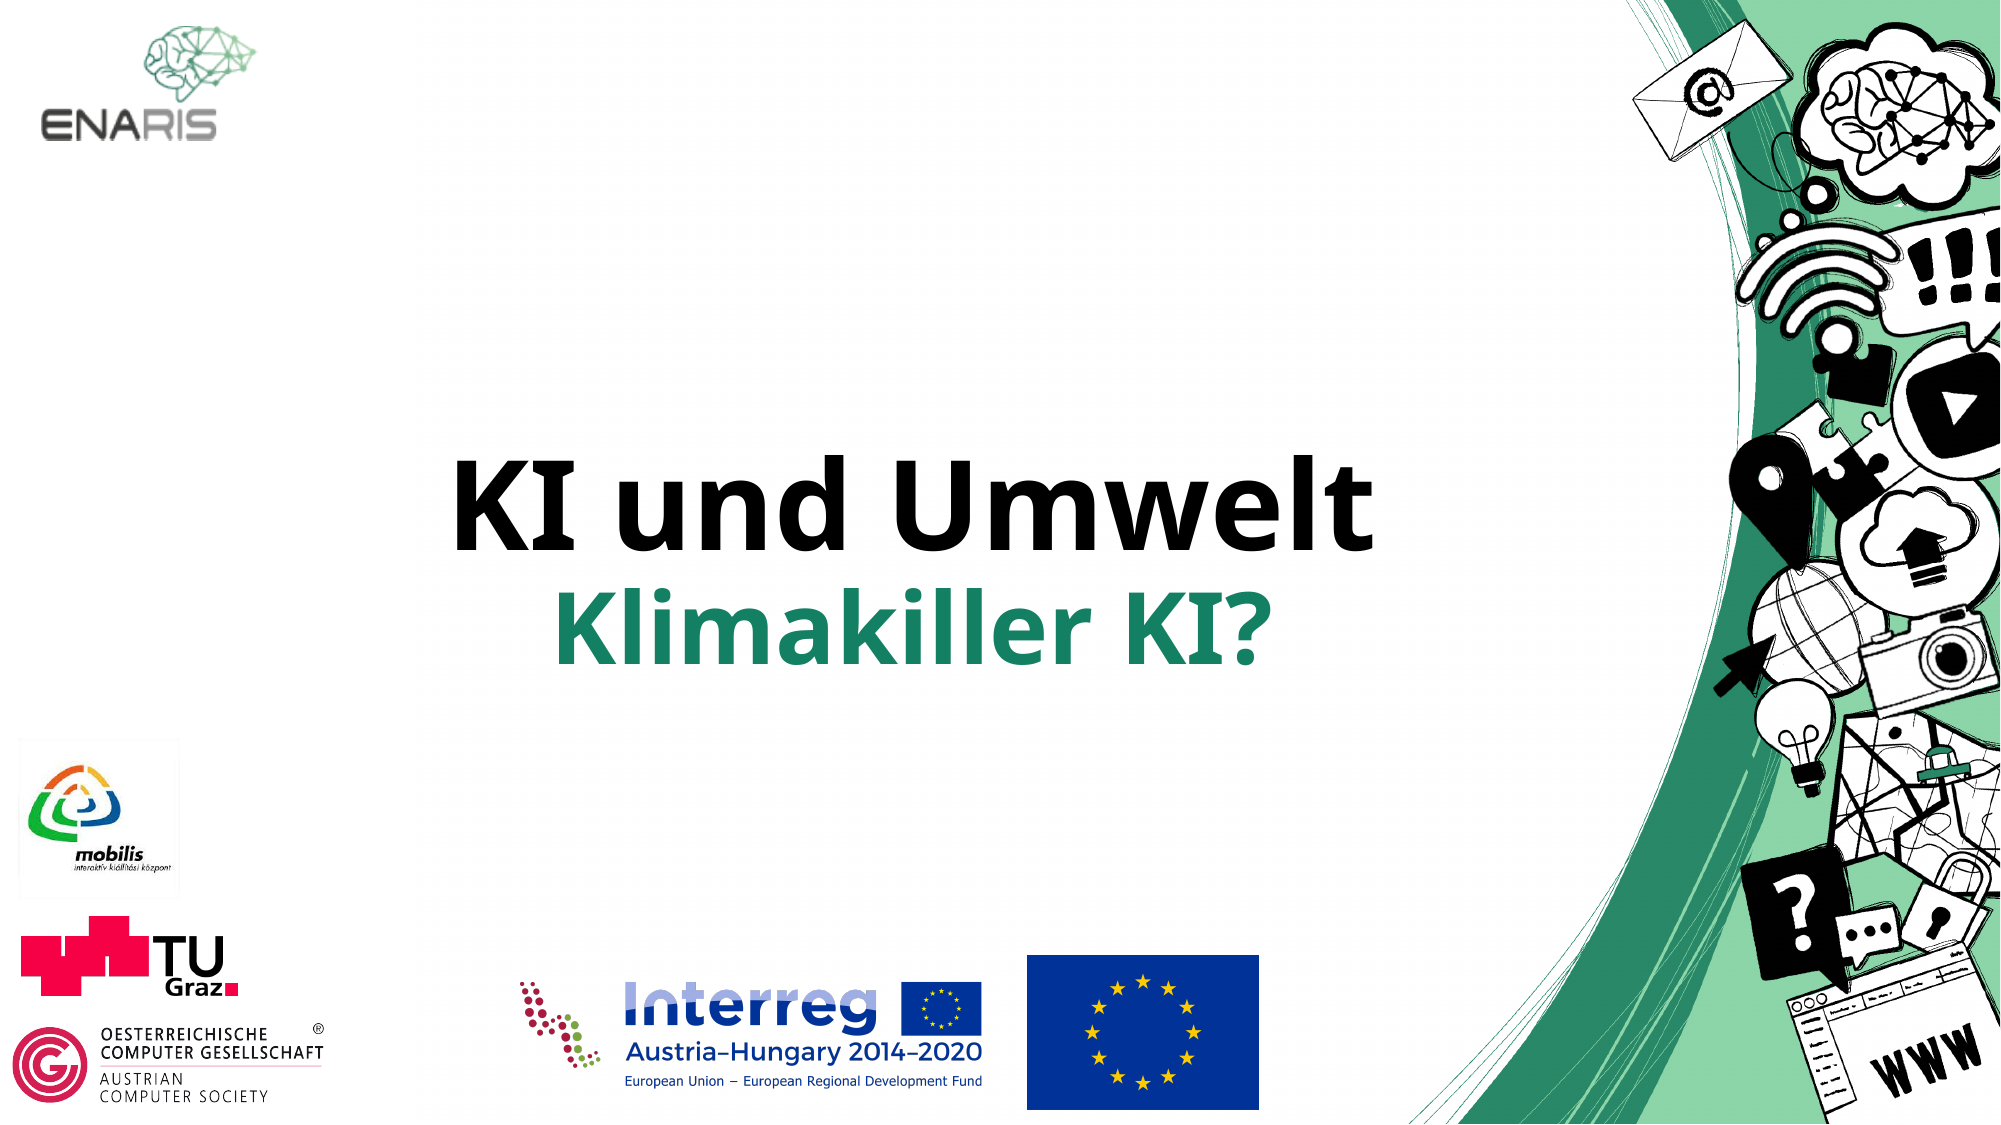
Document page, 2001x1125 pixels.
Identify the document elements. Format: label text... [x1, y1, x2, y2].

picture [12, 1023, 324, 1103]
picture [18, 738, 180, 899]
picture [21, 916, 238, 996]
picture [414, 0, 2001, 1124]
picture [41, 26, 258, 141]
title KI und Umwelt Klimakiller KI? [266, 228, 1559, 814]
